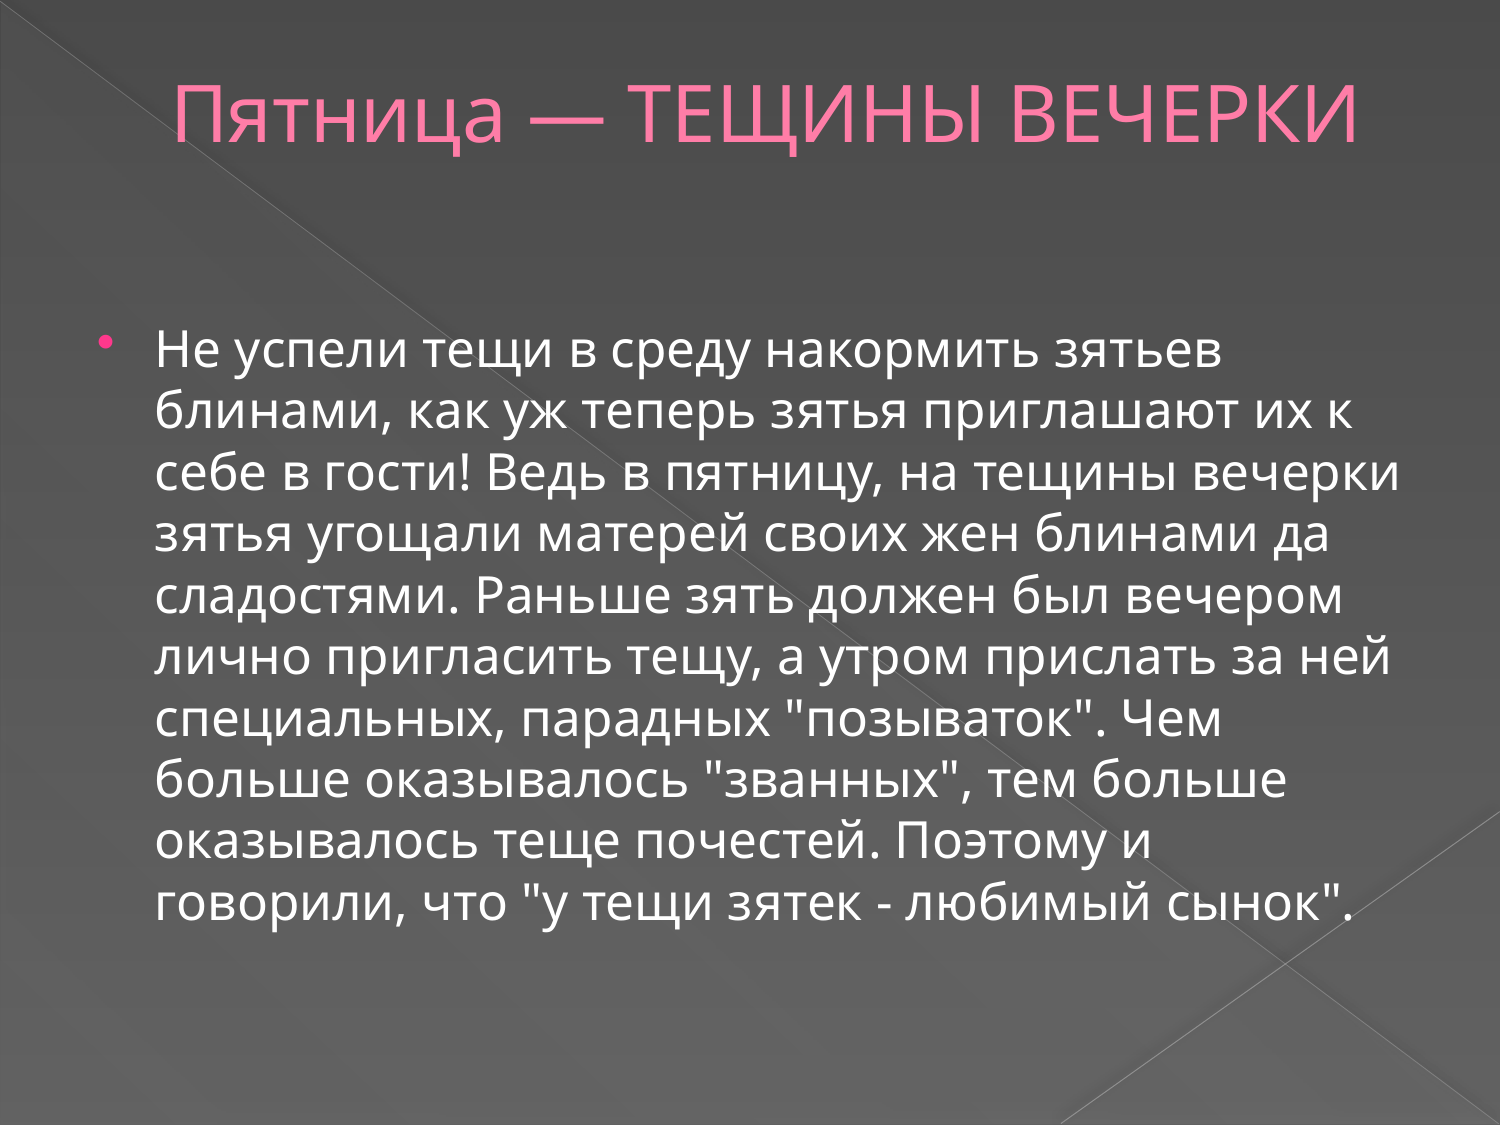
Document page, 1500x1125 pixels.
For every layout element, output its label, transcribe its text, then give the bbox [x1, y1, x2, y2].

list Не успели тещи в среду накормить зятьев блинами, как уж теперь зятья приглашают их к себе в гости! Ведь в пятницу, на тещины вечерки зятья угощали матерей своих жен блинами да сладостями. Раньше зять должен был вечером лично пригласить тещу, а утром прислать за ней специальных, парадных "позываток". Чем больше оказывалось "званных", тем больше оказывалось теще почестей. Поэтому и говорили, что "у тещи зятек - любимый сынок". [75, 308, 1425, 1059]
title Пятница — ТЕЩИНЫ ВЕЧЕРКИ [75, 43, 1425, 274]
